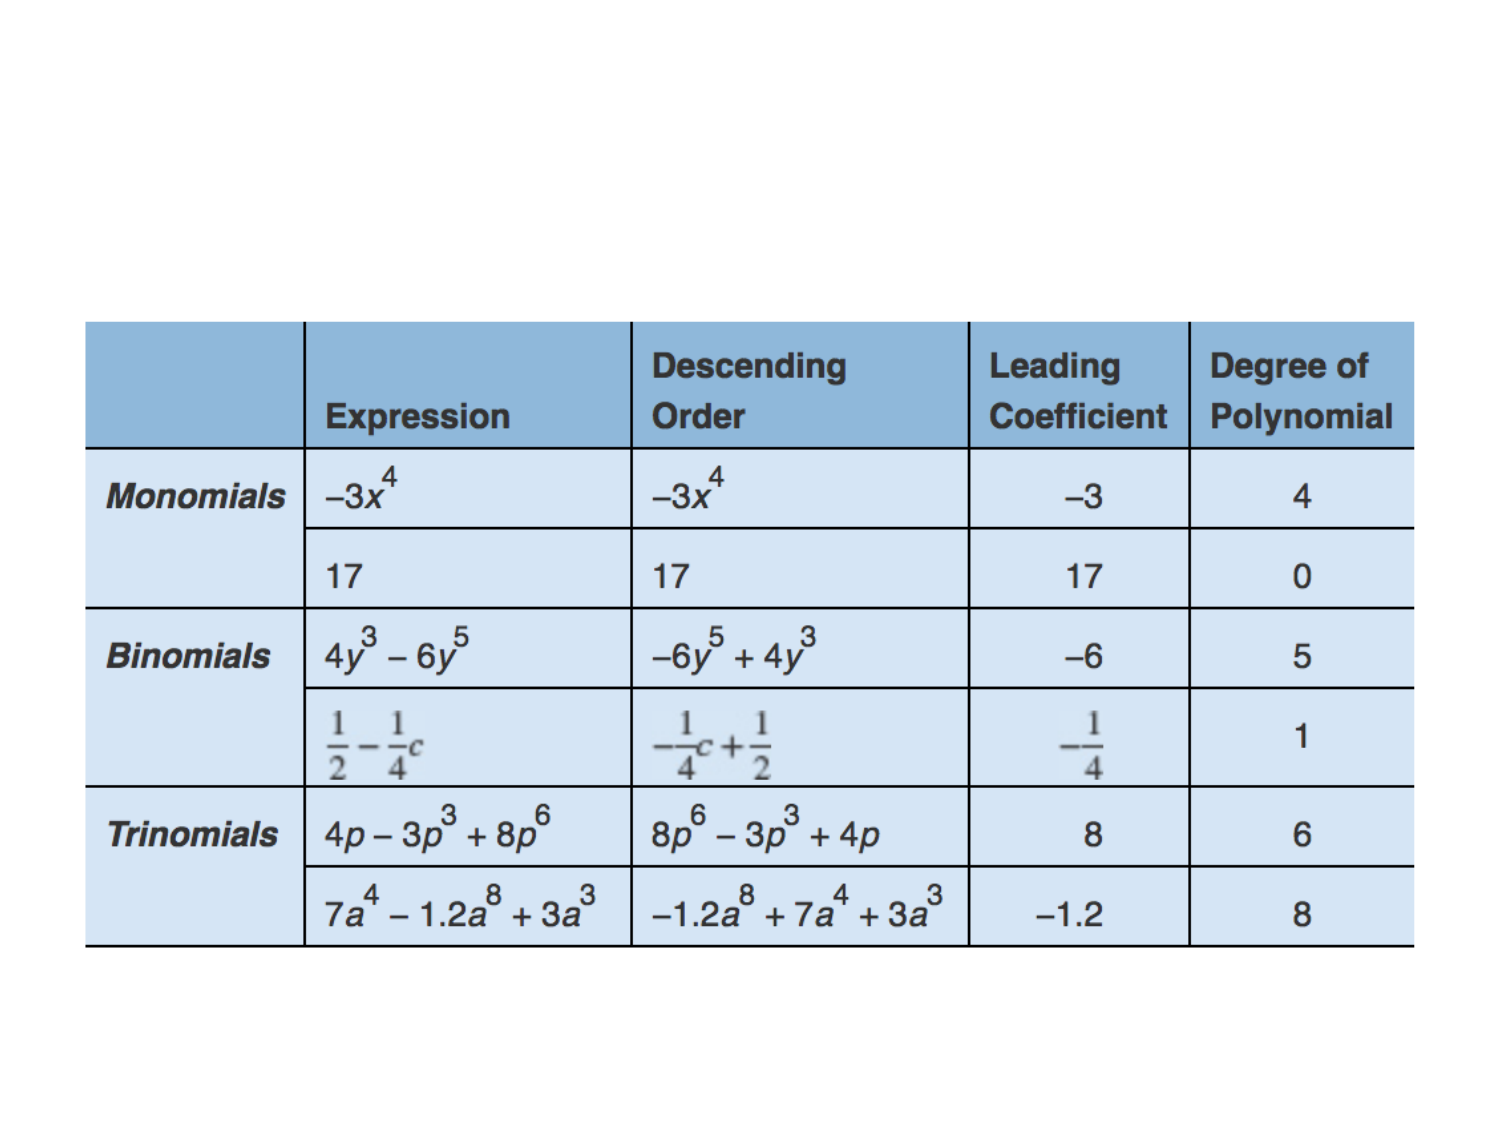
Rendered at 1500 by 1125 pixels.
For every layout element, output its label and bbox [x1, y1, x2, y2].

list [74, 262, 1426, 1006]
